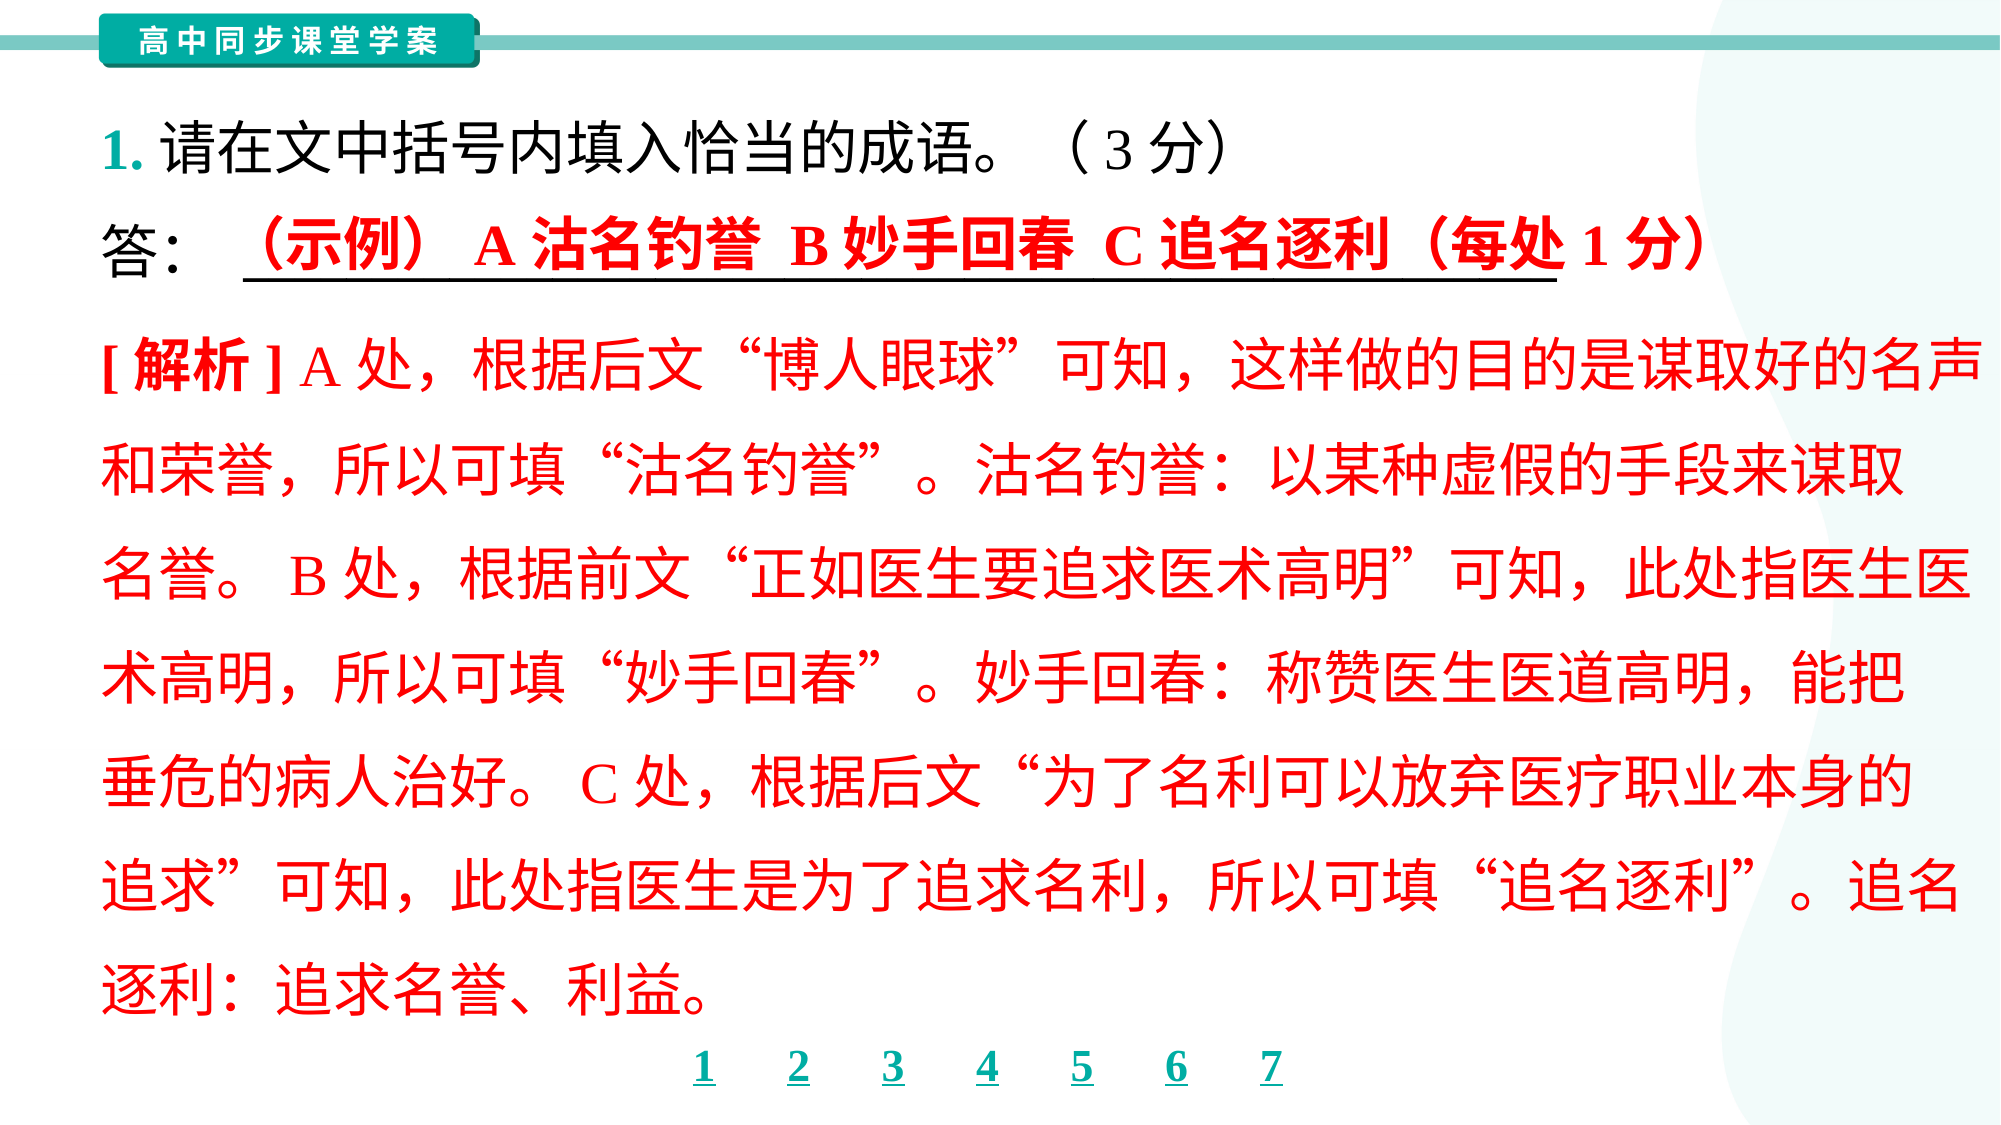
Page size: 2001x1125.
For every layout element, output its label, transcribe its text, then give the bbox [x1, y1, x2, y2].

text_box [解析] A处，根据后文“博人眼球”可知，这样做的目的是谋取好的名声 和荣誉，所以可填“沽名钓誉”。沽名钓誉：以某种虚假的手段来谋取 名誉。B处，根据前文“正如医生要追求医术高明”可知，此处指医生医 术高明，所以可填“妙手回春”。妙手回春：称赞医生医道高明，能把 垂危的病人治好。C处，根据后文“为了名利可以放弃医疗职业本身的 追求”可知，此处指医生是为了追求名利，所以可填“追名逐利”。追名 逐利：追求名誉、利益。 [100, 294, 1899, 1024]
picture [0, 0, 2000, 1125]
text_box 1.请在文中括号内填入恰当的成语。（3分） 答： ___________________________________________________ [100, 76, 1899, 286]
text_box （示例）A沽名钓誉 B妙手回春 C追名逐利（每处1分） [241, 175, 1726, 278]
